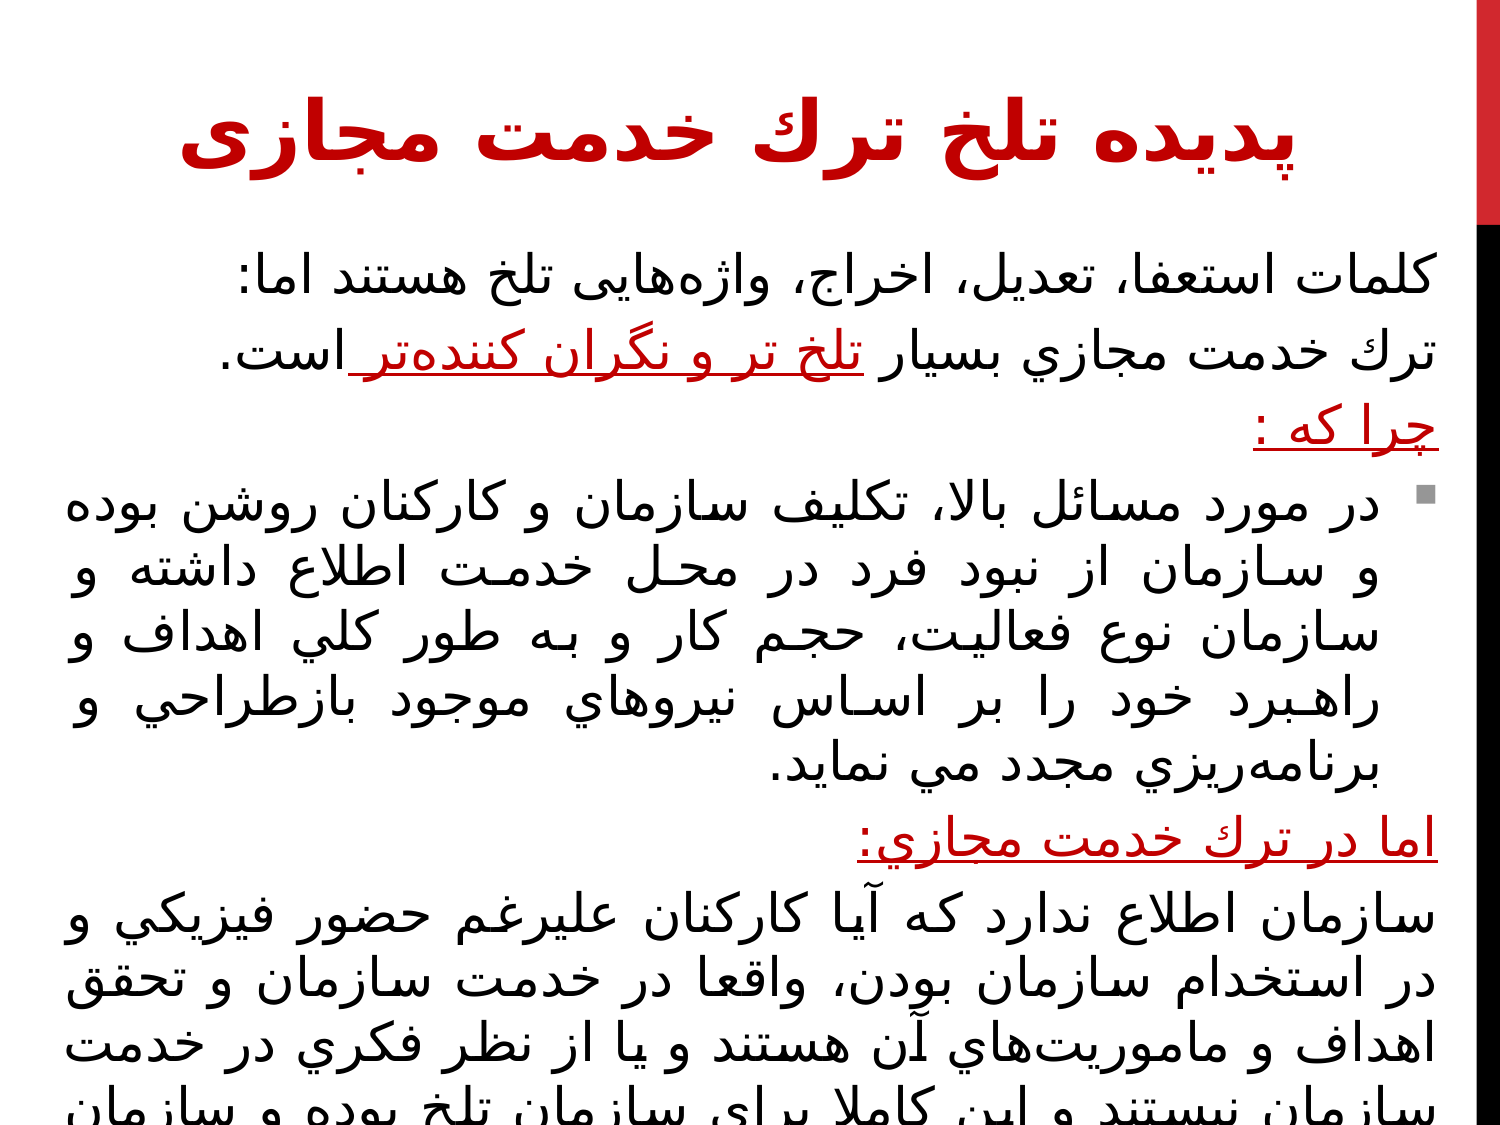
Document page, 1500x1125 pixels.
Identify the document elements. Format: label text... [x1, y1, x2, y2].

text_box كلمات استعفا، تعديل، اخراج، واژه‌هايی تلخ هستند اما: ترك خدمت مجازي بسيار تلخ تر و نگران كننده‌تر است. چرا كه : در مورد مسائل بالا، تكليف سازمان و كاركنان روشن بوده و سازمان از نبود فرد در محل خدمت اطلاع داشته و سازمان نوع فعاليت، حجم كار و به طور كلي اهداف و راهبرد خود را بر اساس نيروهاي موجود بازطراحي و برنامه‌ريزي مجدد مي نمايد. اما در ترك خدمت مجازي: سازمان اطلاع ندارد كه آيا كاركنان عليرغم حضور فيزيكي و در استخدام سازمان بودن، واقعا در خدمت سازمان و تحقق اهداف و ماموريت‌هاي آن هستند و يا از نظر فكري در خدمت سازمان نيستند و اين كاملا براي سازمان تلخ بوده و سازمان دچار سردرگمي و مشكلات متعدد خواهد شد . [46, 231, 1454, 1125]
text_box پديده تلخ ترك خدمت مجازی [64, 90, 1413, 185]
